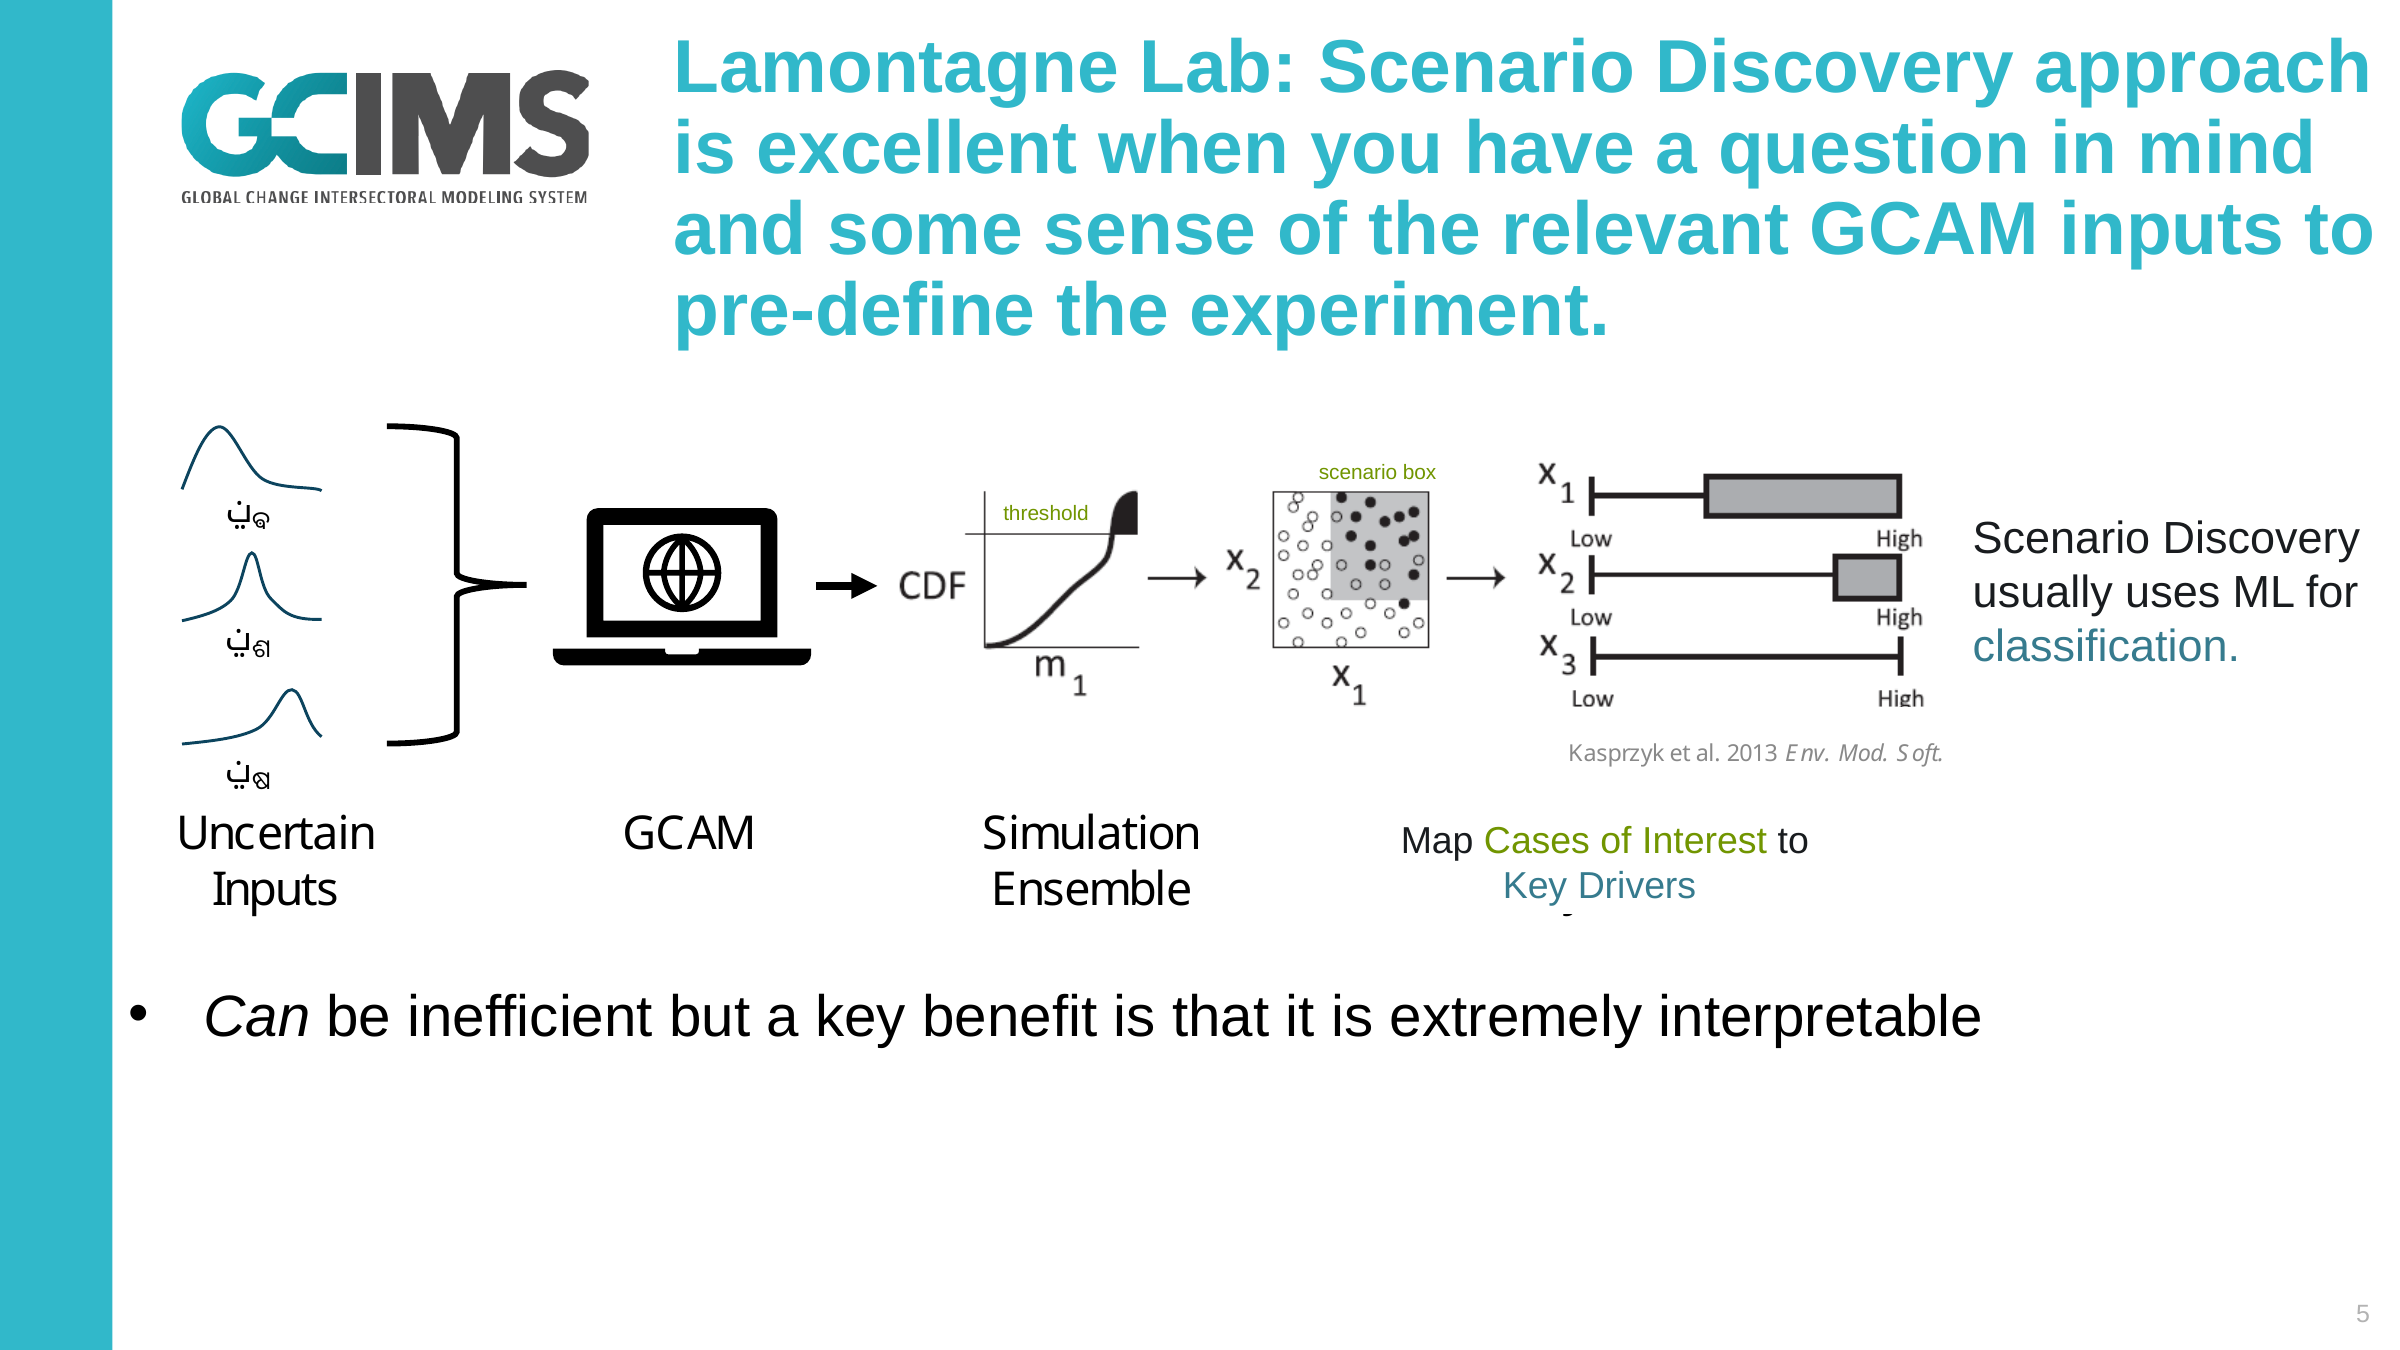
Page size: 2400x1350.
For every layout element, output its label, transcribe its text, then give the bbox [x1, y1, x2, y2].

picture [147, 422, 2025, 948]
text_box Scenario Discovery usually uses ML for classification. [2025, 500, 2400, 732]
slide_number 5 [2295, 1275, 2370, 1350]
title Lamontagne Lab: Scenario Discovery approach is excellent when you have a question in mind and some sense of the relevant GCAM inputs to pre-define the experiment. [673, 185, 2400, 366]
text_box Can be inefficient but a key benefit is that it is extremely interpretable [113, 970, 2399, 1056]
